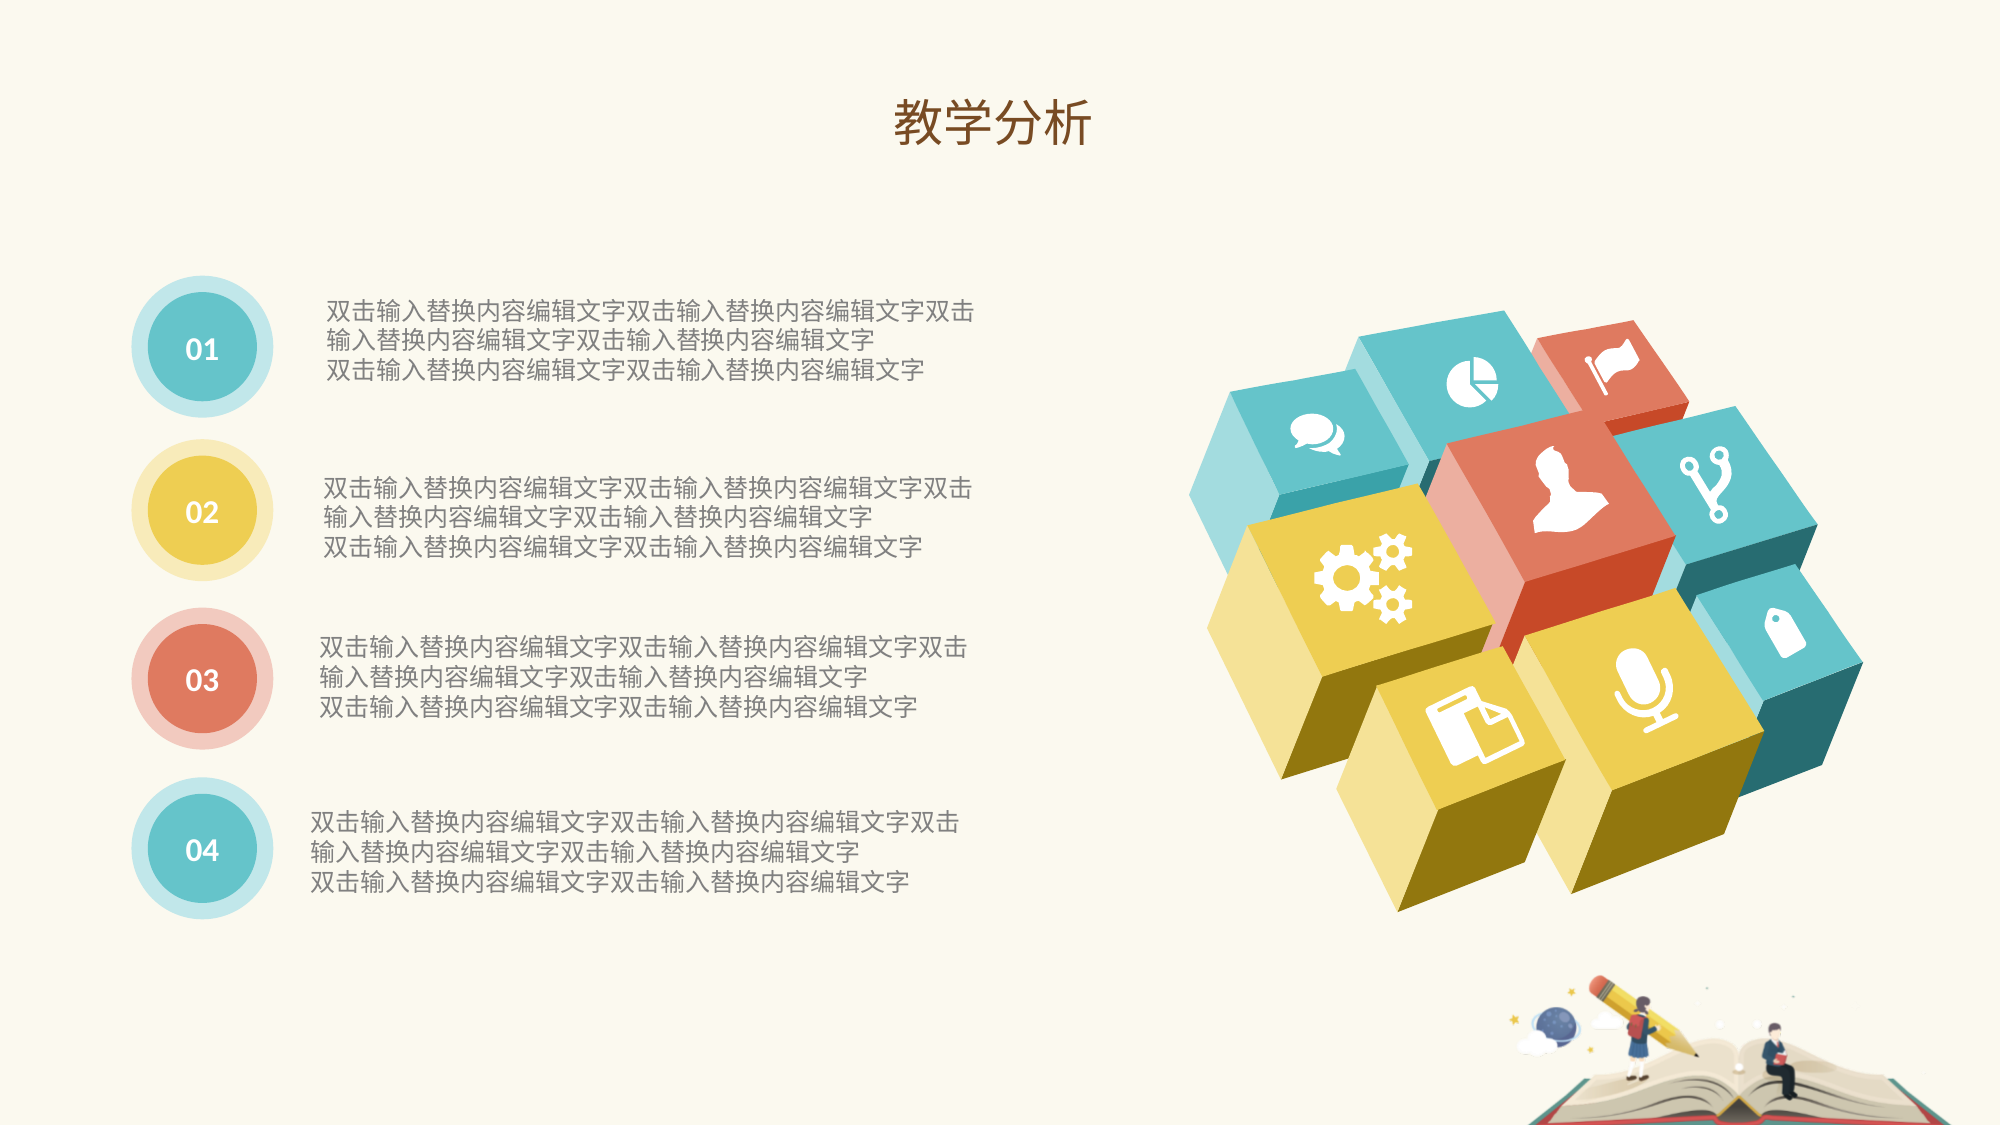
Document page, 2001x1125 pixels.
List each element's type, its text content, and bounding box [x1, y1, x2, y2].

picture [1505, 947, 1992, 1125]
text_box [131, 439, 274, 582]
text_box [1677, 563, 1864, 804]
text_box 双击输入替换内容编辑文字双击输入替换内容编辑文字双击输入替换内容编辑文字双击输入替换内容编辑文字 双击输入替换内容编辑文字双击输入替换内容编辑文字 [296, 798, 986, 904]
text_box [131, 275, 274, 418]
text_box 双击输入替换内容编辑文字双击输入替换内容编辑文字双击输入替换内容编辑文字双击输入替换内容编辑文字 双击输入替换内容编辑文字双击输入替换内容编辑文字 [304, 623, 995, 729]
text_box 双击输入替换内容编辑文字双击输入替换内容编辑文字双击输入替换内容编辑文字双击输入替换内容编辑文字 双击输入替换内容编辑文字双击输入替换内容编辑文字 [311, 287, 1002, 393]
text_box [1317, 310, 1578, 407]
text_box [1206, 483, 1496, 780]
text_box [1578, 405, 1818, 563]
text_box 双击输入替换内容编辑文字双击输入替换内容编辑文字双击输入替换内容编辑文字双击输入替换内容编辑文字 双击输入替换内容编辑文字双击输入替换内容编辑文字 [308, 464, 999, 570]
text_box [1483, 587, 1765, 895]
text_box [131, 777, 274, 920]
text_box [131, 607, 274, 750]
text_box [1578, 320, 1690, 405]
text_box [1406, 407, 1677, 587]
text_box 教学分析 [663, 84, 1324, 160]
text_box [1188, 368, 1409, 598]
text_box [1336, 646, 1566, 913]
